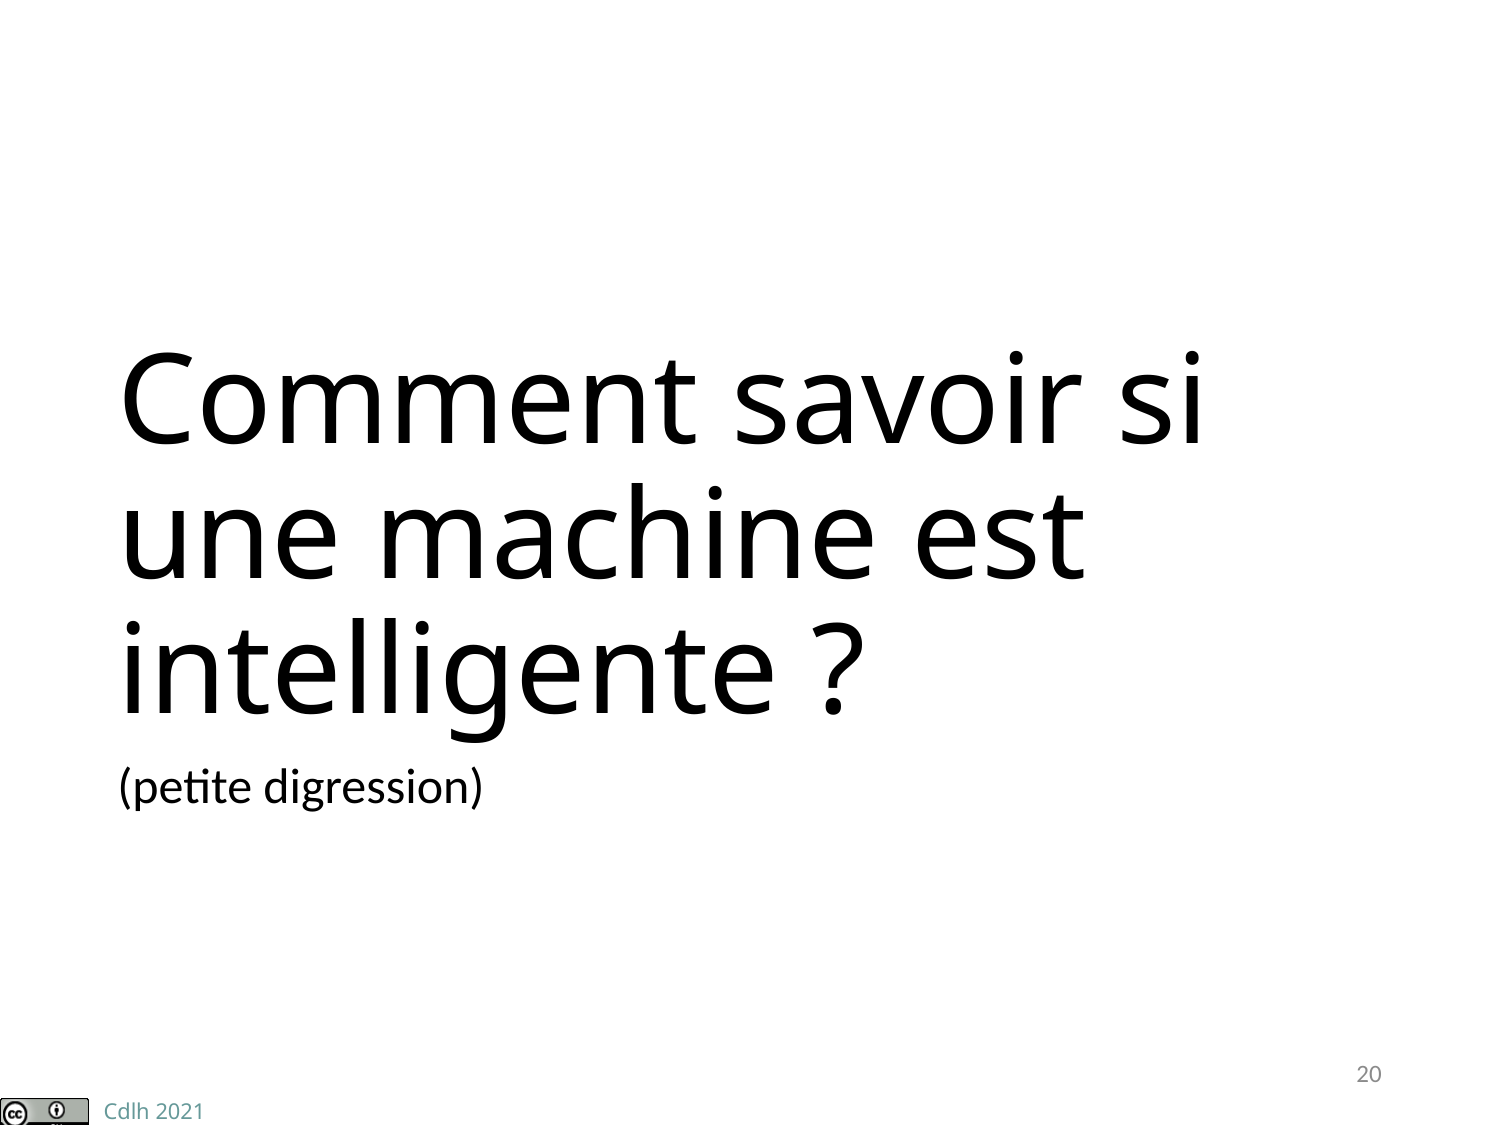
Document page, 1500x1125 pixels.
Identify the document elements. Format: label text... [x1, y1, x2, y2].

slide_number 20 [1059, 1042, 1397, 1103]
list (petite digression) [102, 752, 1397, 999]
picture [0, 1098, 89, 1125]
title Comment savoir si une machine est intelligente ? [102, 280, 1422, 749]
